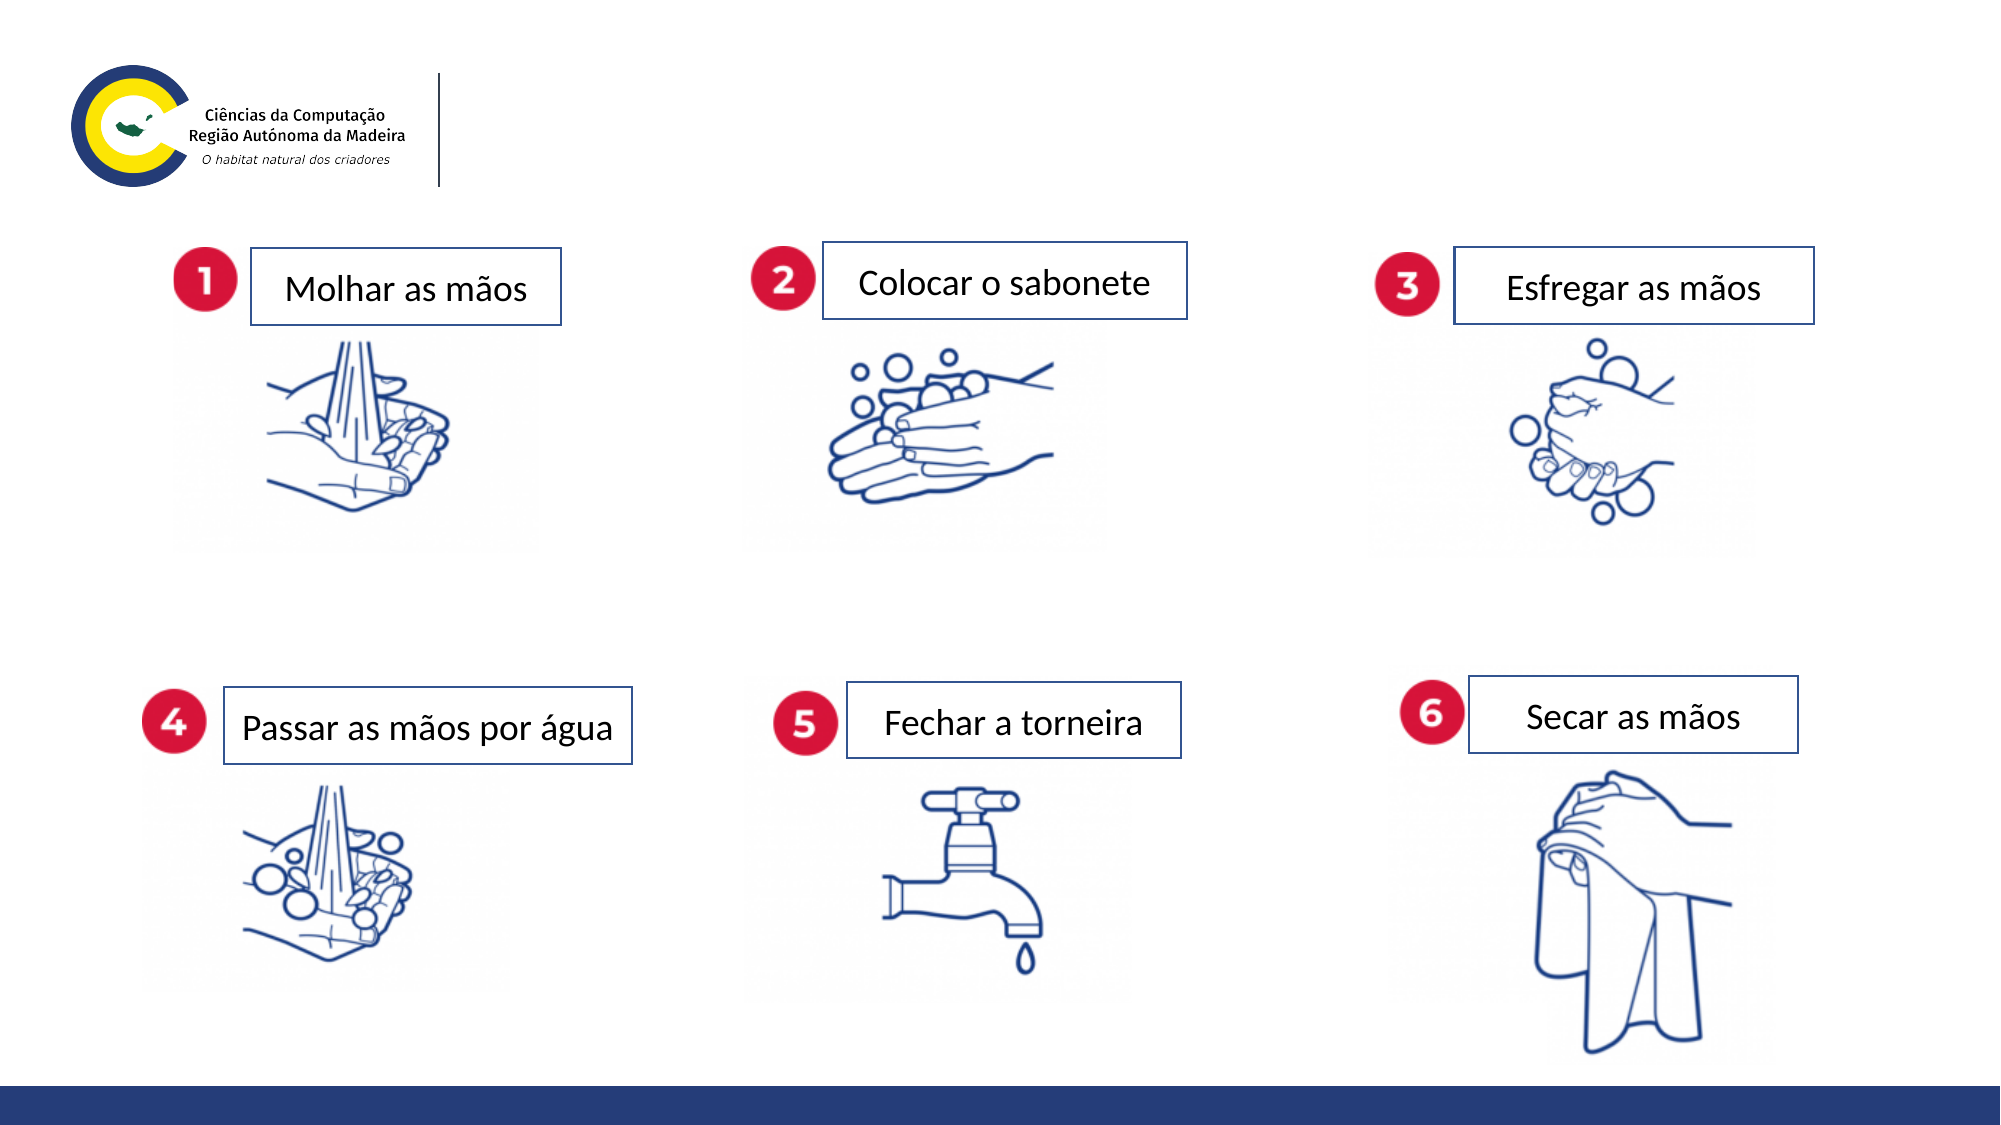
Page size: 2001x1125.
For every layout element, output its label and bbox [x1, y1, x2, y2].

text_box [0, 1085, 2000, 1125]
text_box [742, 242, 1188, 552]
text_box [122, 687, 633, 992]
text_box [744, 676, 1182, 1003]
text_box [1367, 665, 1799, 1080]
text_box [1368, 247, 1814, 558]
text_box [173, 247, 561, 553]
text_box [71, 65, 440, 188]
